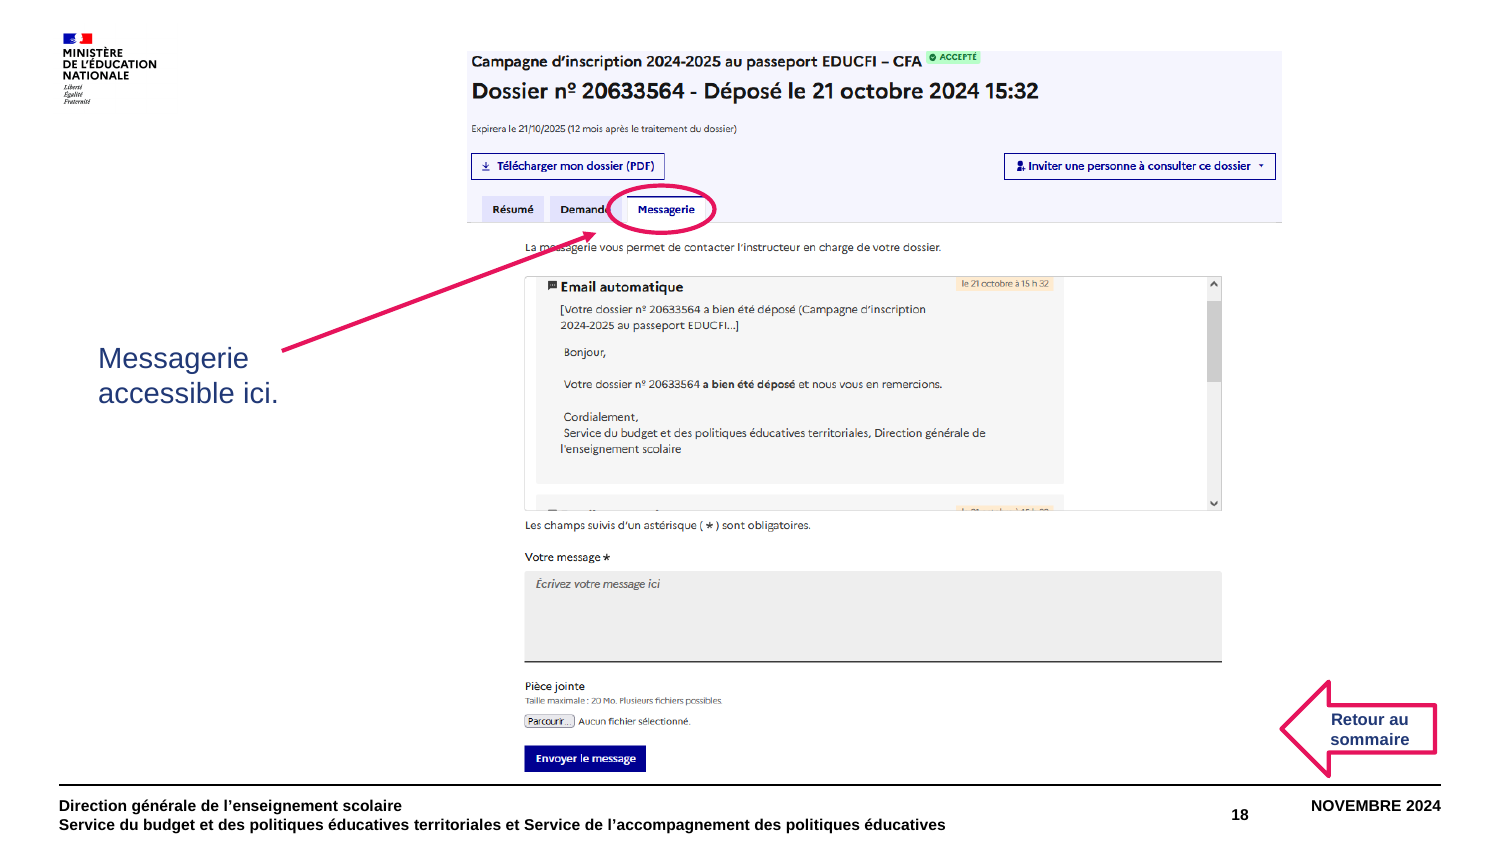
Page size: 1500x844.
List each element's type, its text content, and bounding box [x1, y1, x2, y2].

text_box Messagerie accessible ici. [83, 332, 355, 417]
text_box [281, 232, 597, 352]
picture [466, 51, 1282, 777]
slide_number 18 [1028, 785, 1249, 844]
slide_number NOVEMBRE 2024 [1249, 784, 1441, 844]
picture [53, 23, 178, 114]
footer Direction générale de l’enseignement scolaire Service du budget et des politiques éducatives territoriales et Service de l’accompagnement des politiques éducatives [59, 784, 1028, 844]
text_box Retour au sommaire [1286, 679, 1438, 779]
